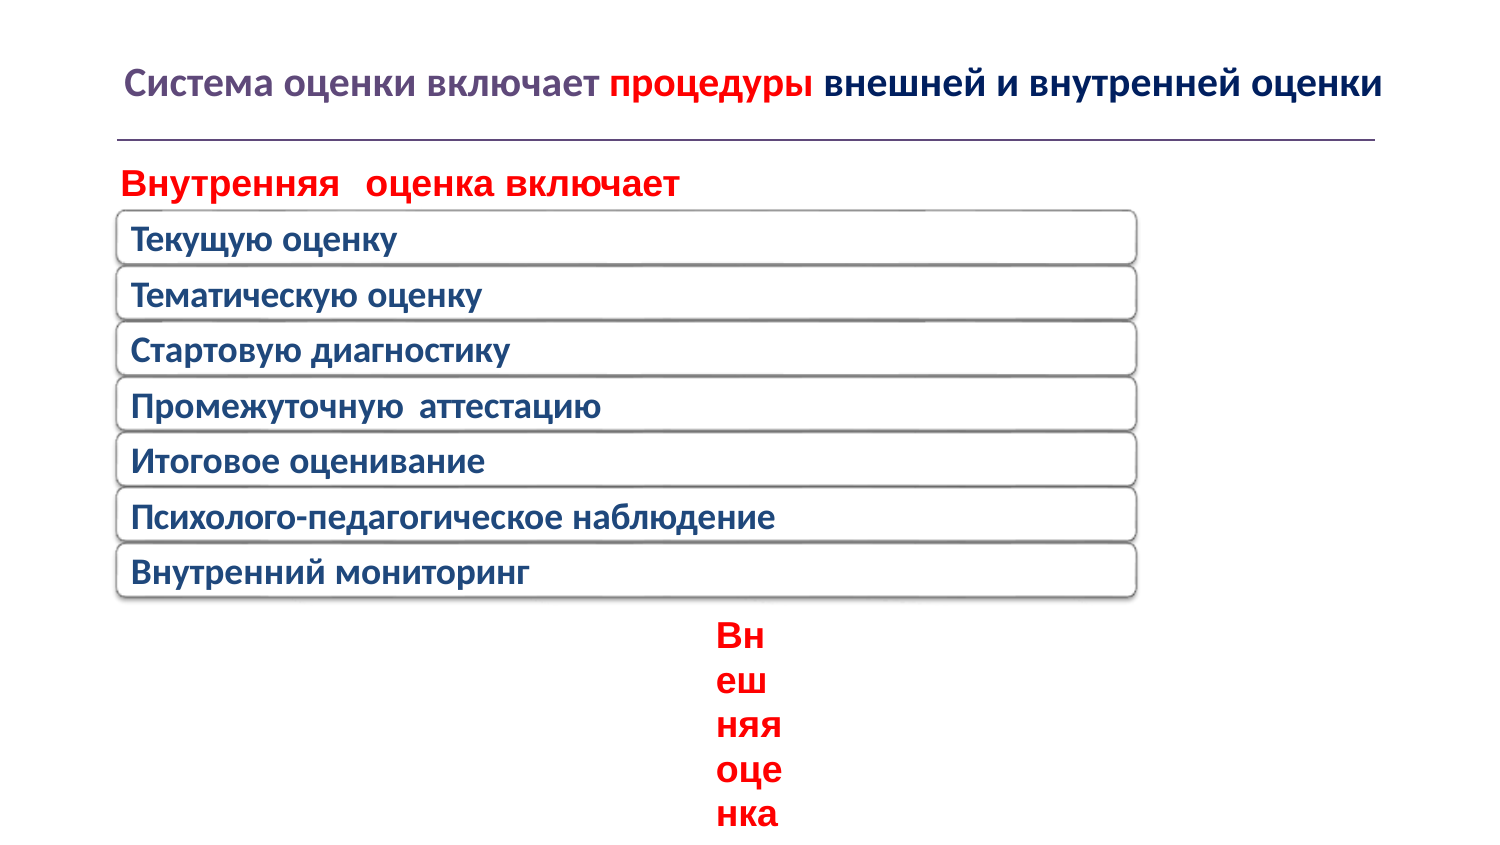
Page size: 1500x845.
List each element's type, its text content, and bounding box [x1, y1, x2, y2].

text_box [100, 207, 1144, 625]
title Система оценки включает процедуры внешней и внутренней оценки [83, 28, 1417, 197]
text_box Внутренняя оценка включает Текущую оценку Тематическую оценку Стартовую диагностику Промежуточную аттестацию Итоговое оценивание Психолого-педагогическое наблюдение Внутренний мониторинг Внешняя оценка включает: Независимую оценку качества подготовки обучающихся; Итоговую аттестацию (ГИА) [118, 149, 1469, 845]
